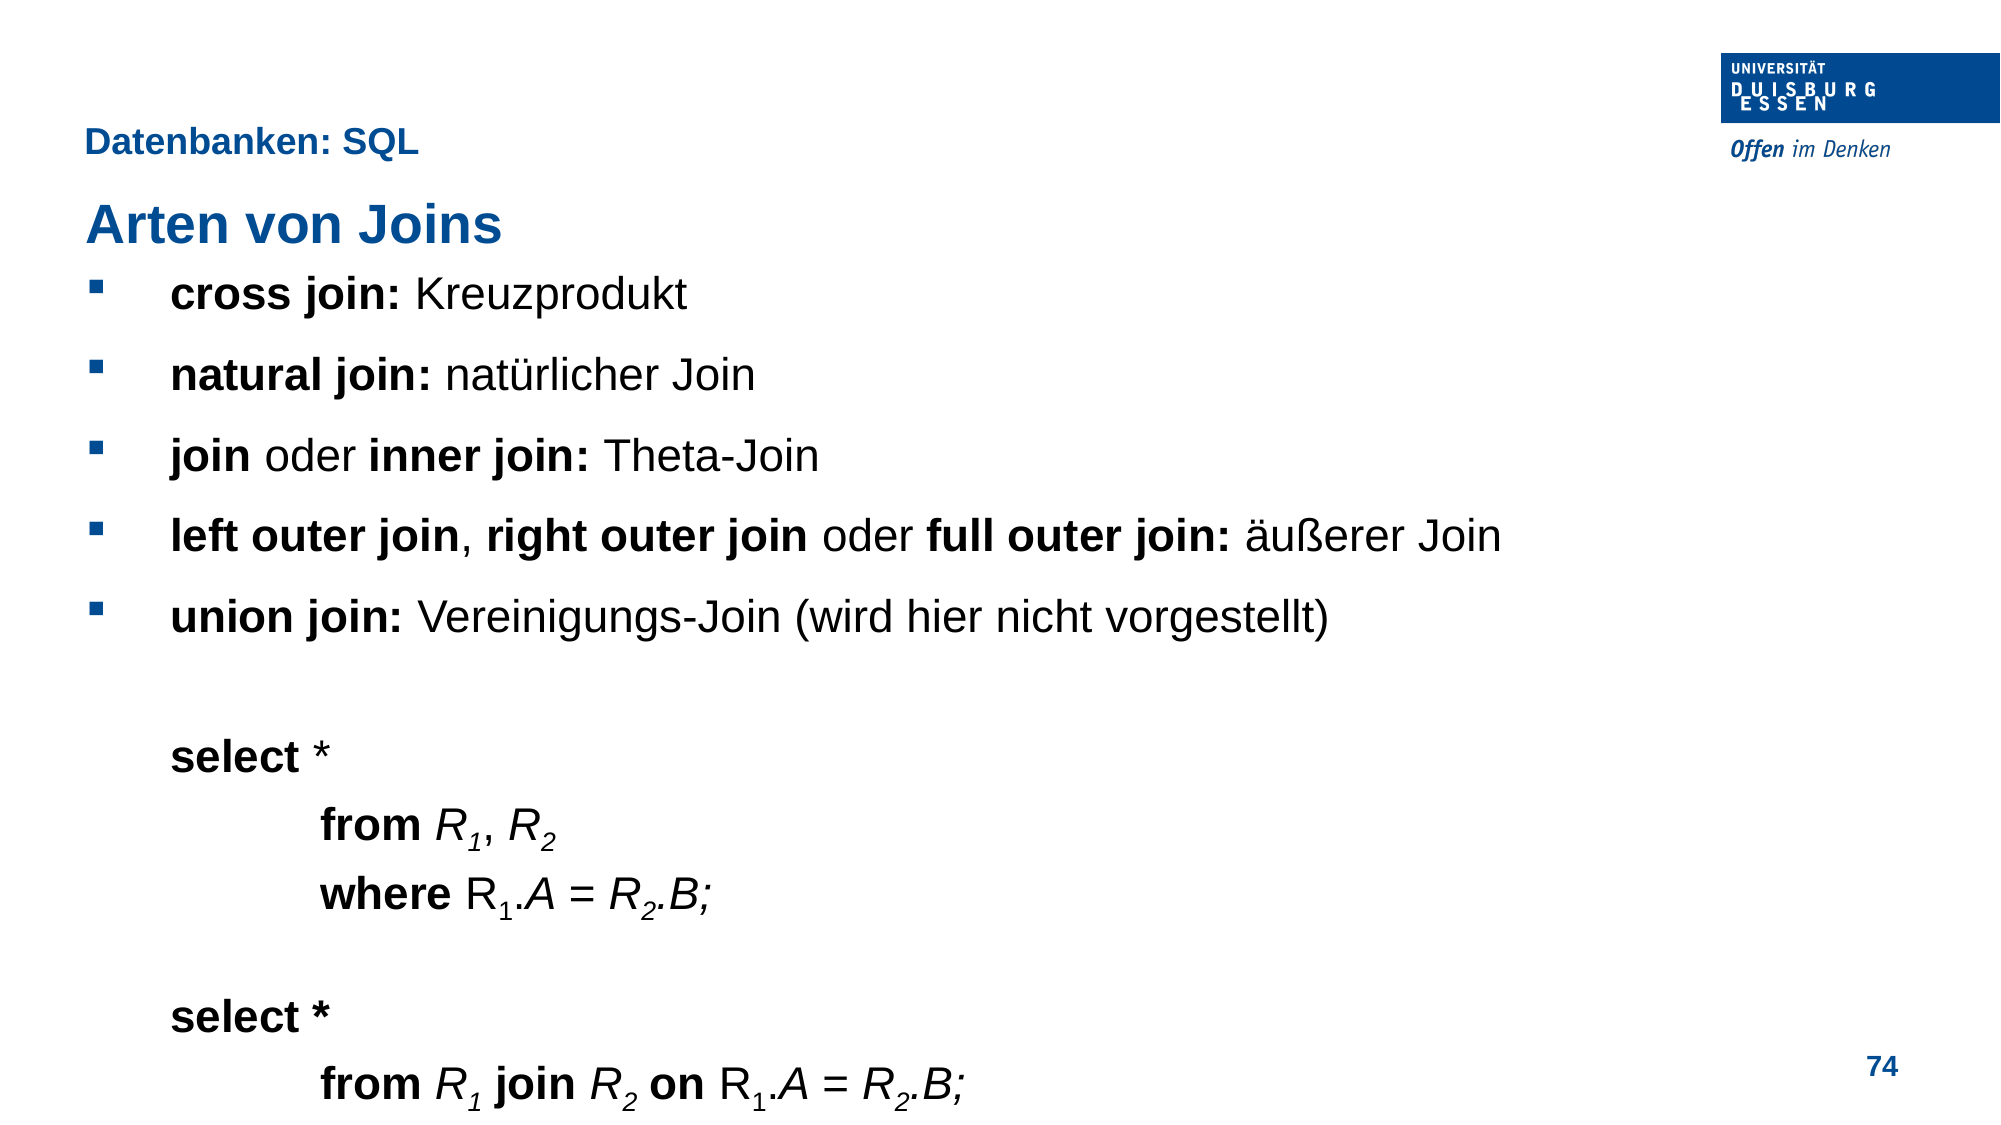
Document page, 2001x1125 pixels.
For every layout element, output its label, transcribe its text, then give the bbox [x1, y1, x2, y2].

list Datenbanken: SQL [84, 121, 1694, 163]
list cross join: Kreuzprodukt natural join: natürlicher Join join oder inner join: Theta-Join left outer join, right outer join oder full outer join: äußerer Join union join: Vereinigungs-Join (wird hier nicht vorgestellt) select * from R1, R2 where R1.A = R2.B; select * from R1 join R2 on R1.A = R2.B; [85, 263, 1914, 1040]
picture [1721, 53, 2000, 162]
slide_number 74 [1677, 1039, 1914, 1081]
list Arten von Joins [85, 188, 1696, 263]
